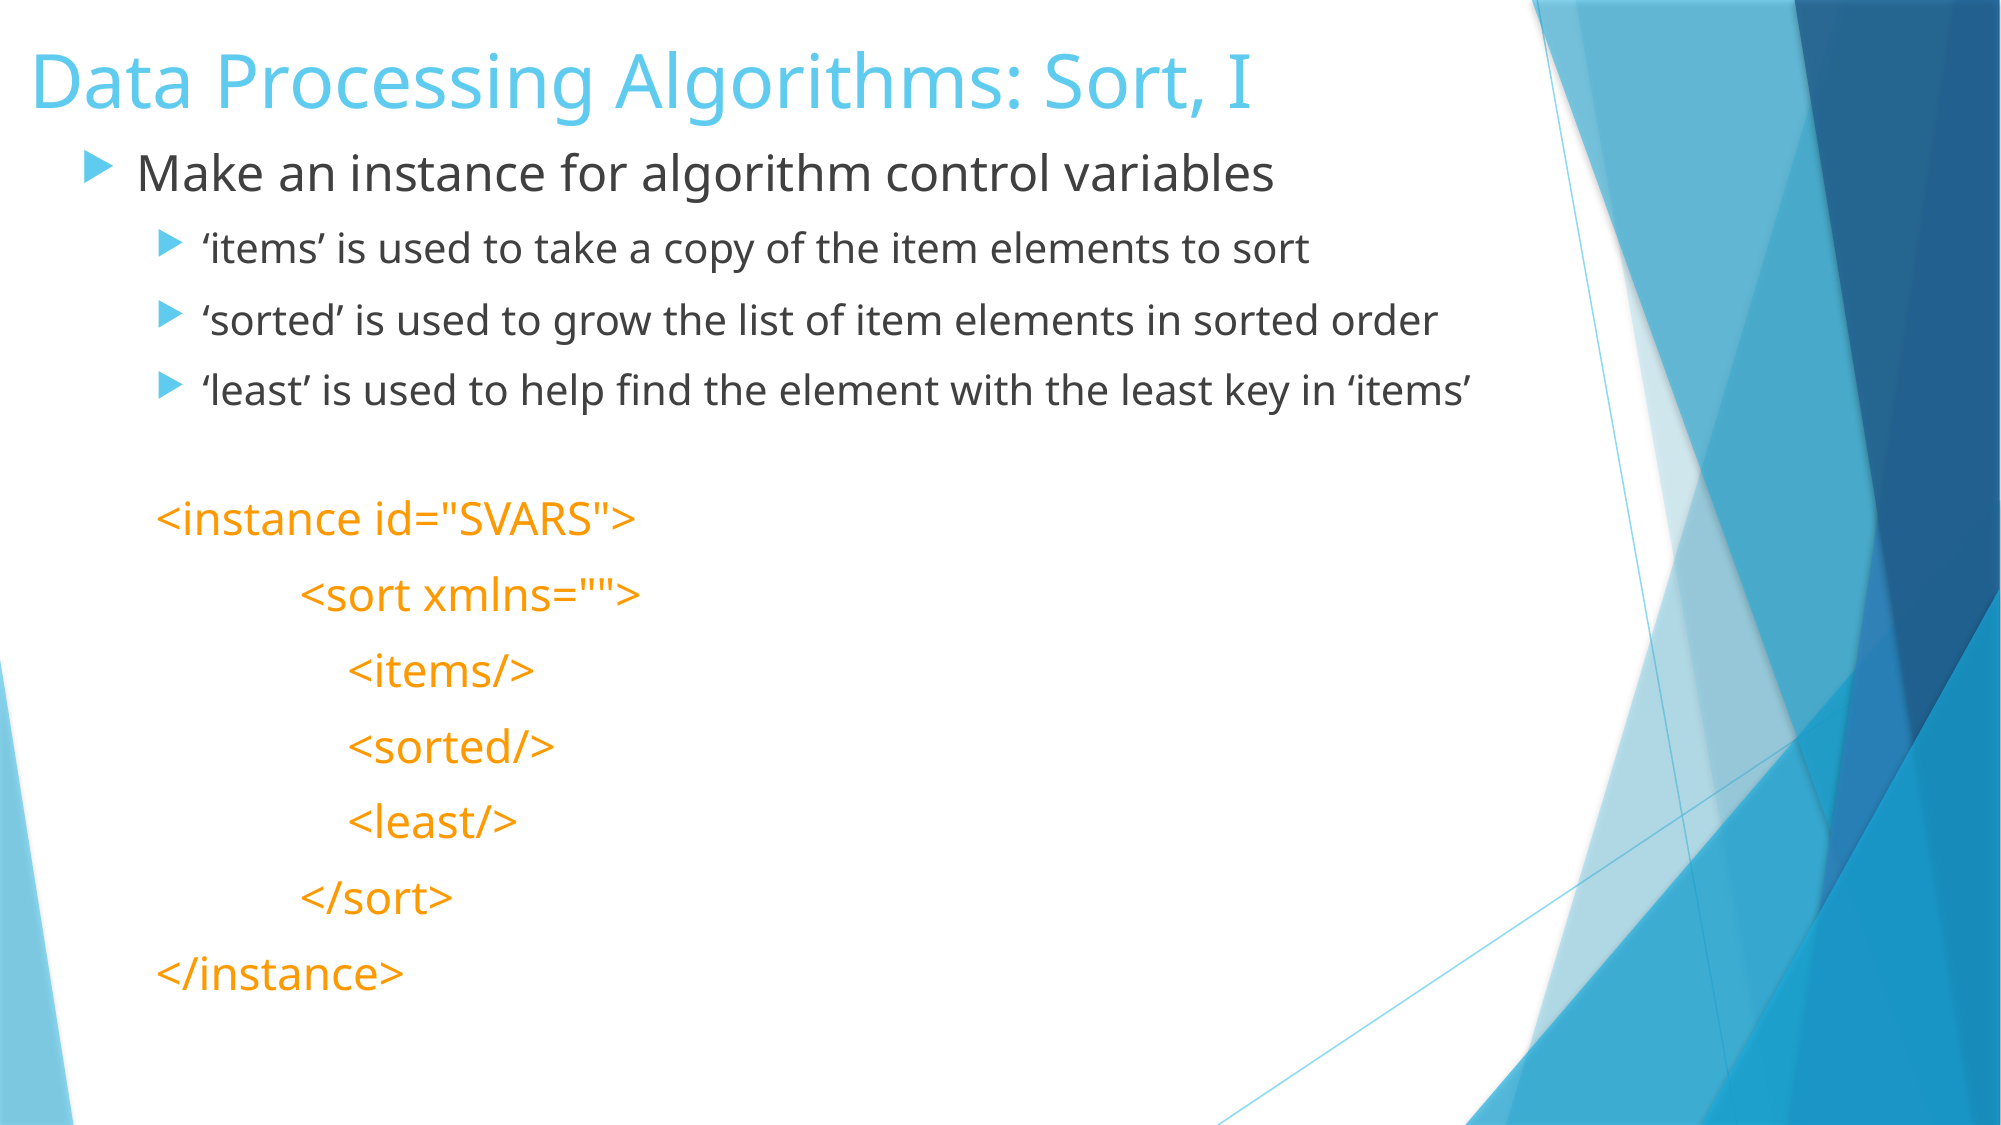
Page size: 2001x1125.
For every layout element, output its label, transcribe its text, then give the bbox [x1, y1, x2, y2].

title Data Processing Algorithms: Sort, I [14, 25, 1522, 134]
list Make an instance for algorithm control variables ‘items’ is used to take a copy of the item elements to sort ‘sorted’ is used to grow the list of item elements in sorted order ‘least’ is used to help find the element with the least key in ‘items’ <instance id="SVARS"> <sort xmlns=""> <items/> <sorted/> <least/> </sort> </instance> [65, 133, 1560, 1100]
